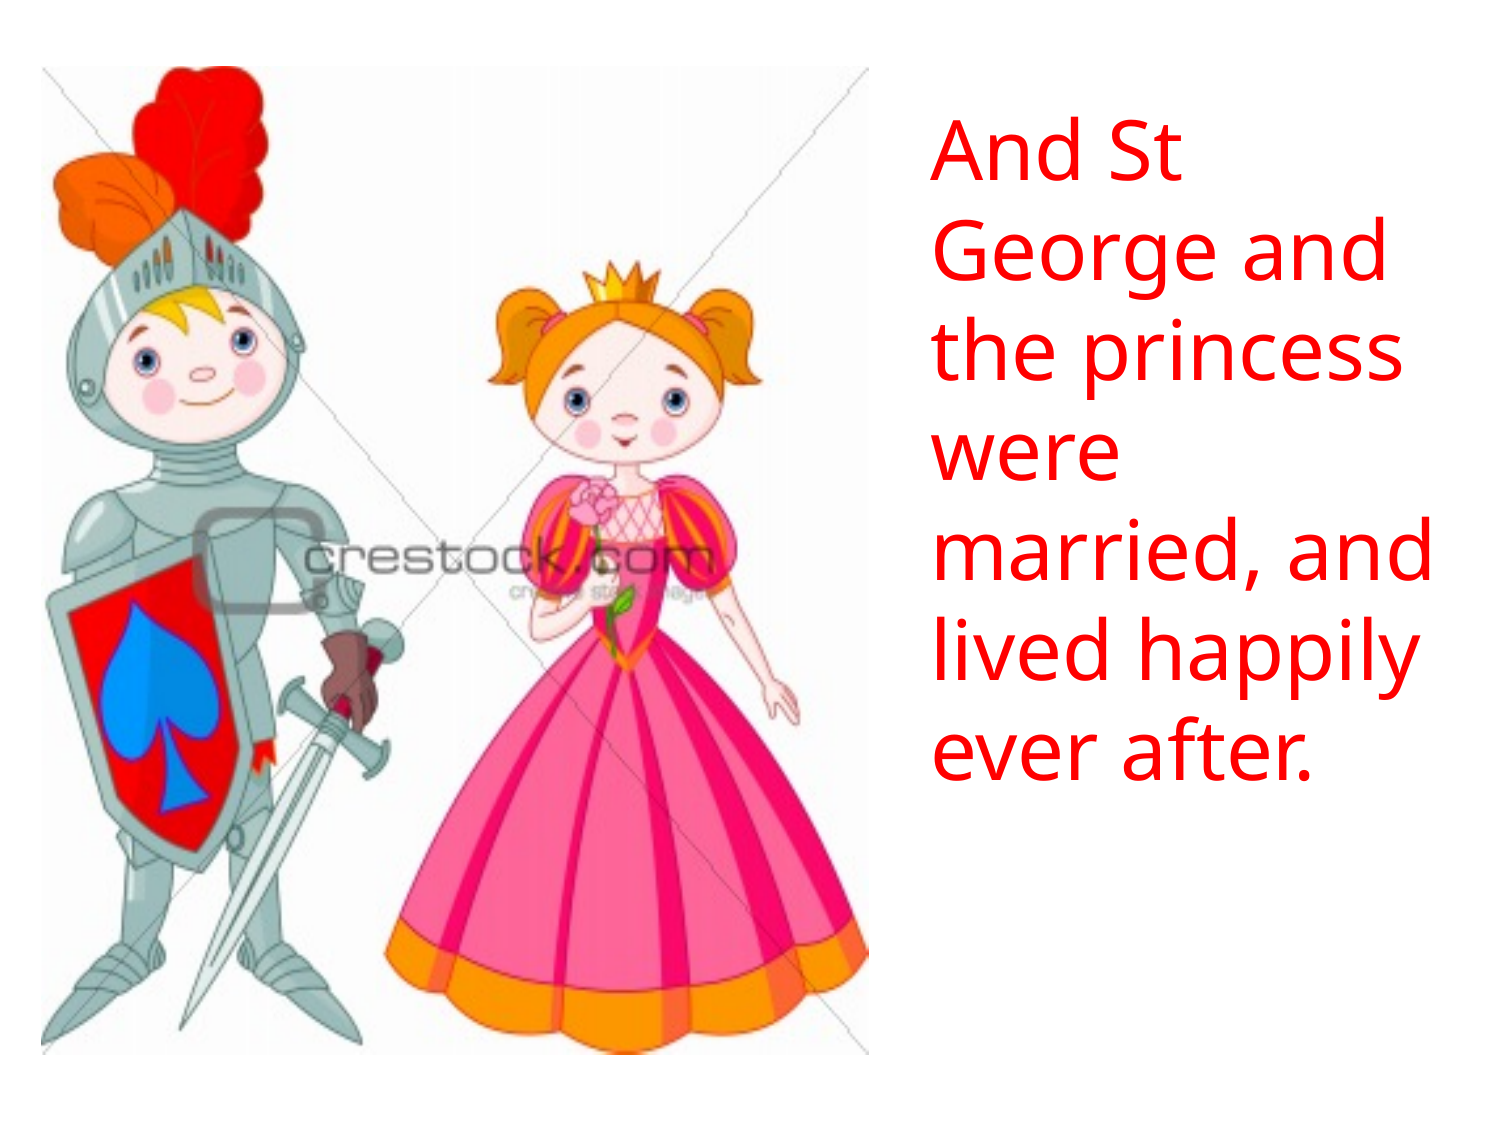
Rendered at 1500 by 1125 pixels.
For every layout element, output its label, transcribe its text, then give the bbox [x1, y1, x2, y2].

picture [40, 66, 869, 1055]
text_box And St George and the princess were married, and lived happily ever after. [915, 90, 1471, 805]
